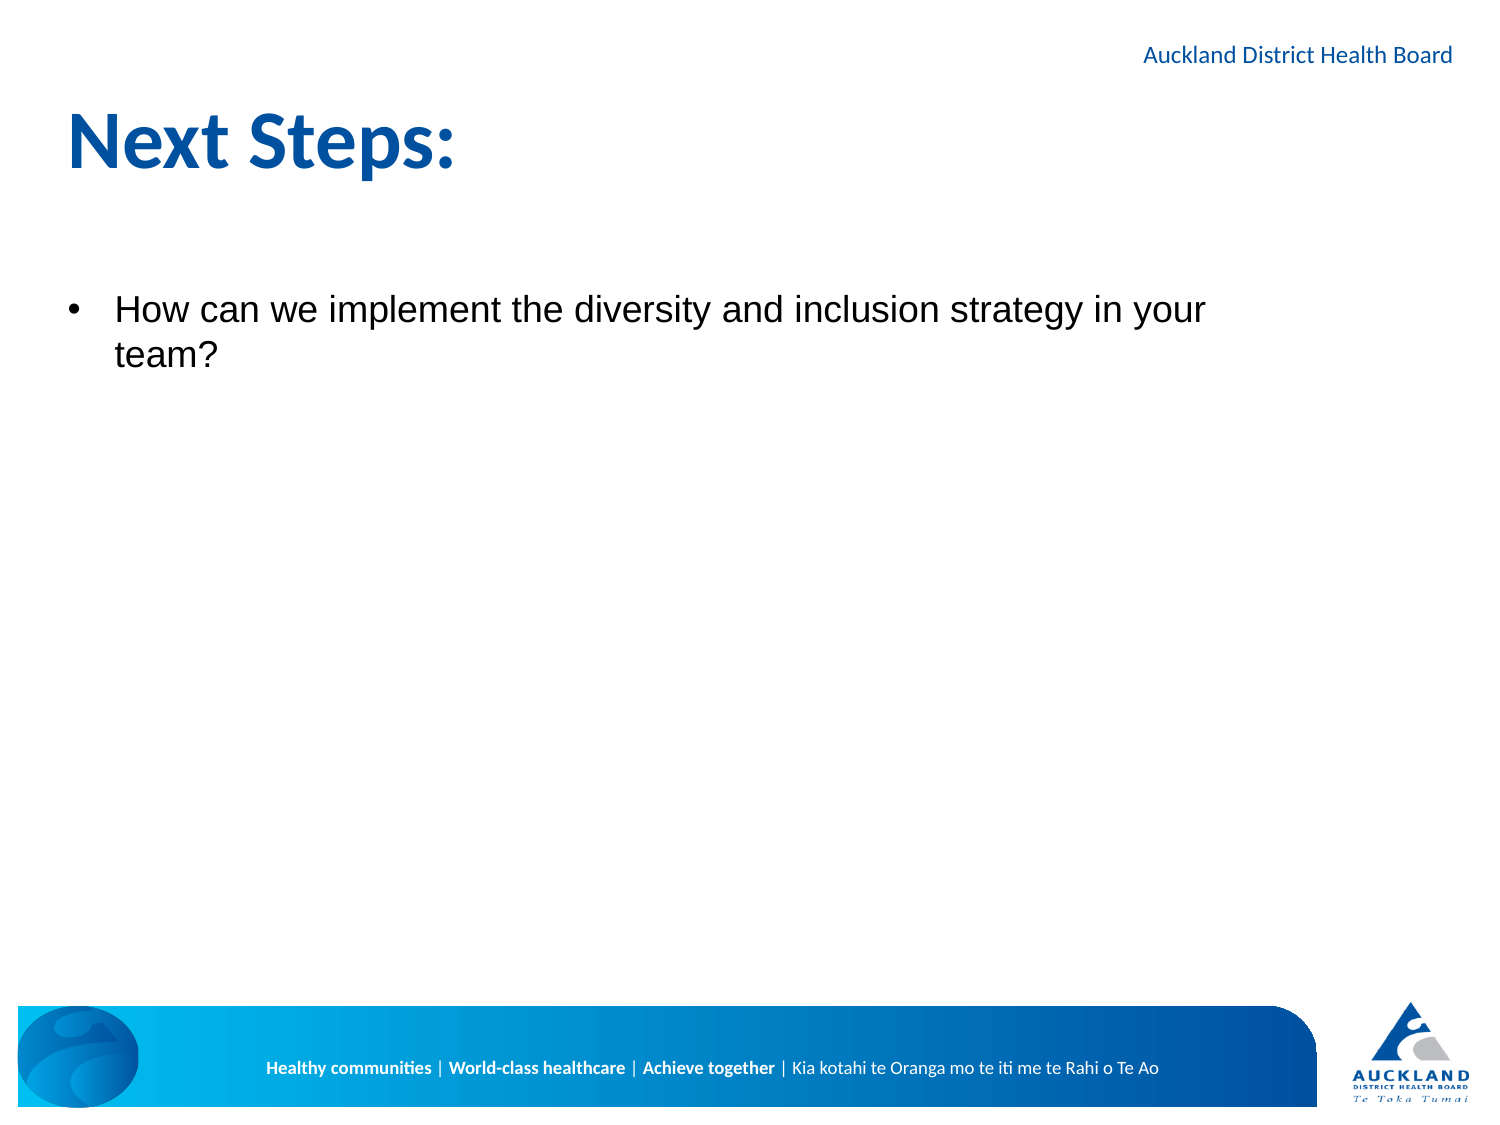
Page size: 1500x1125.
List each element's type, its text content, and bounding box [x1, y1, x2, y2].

picture [1352, 1000, 1469, 1102]
picture [33, 1006, 137, 1104]
picture [75, 1097, 89, 1108]
text_box Next Steps: How can we implement the diversity and inclusion strategy in your team? [53, 78, 1317, 563]
